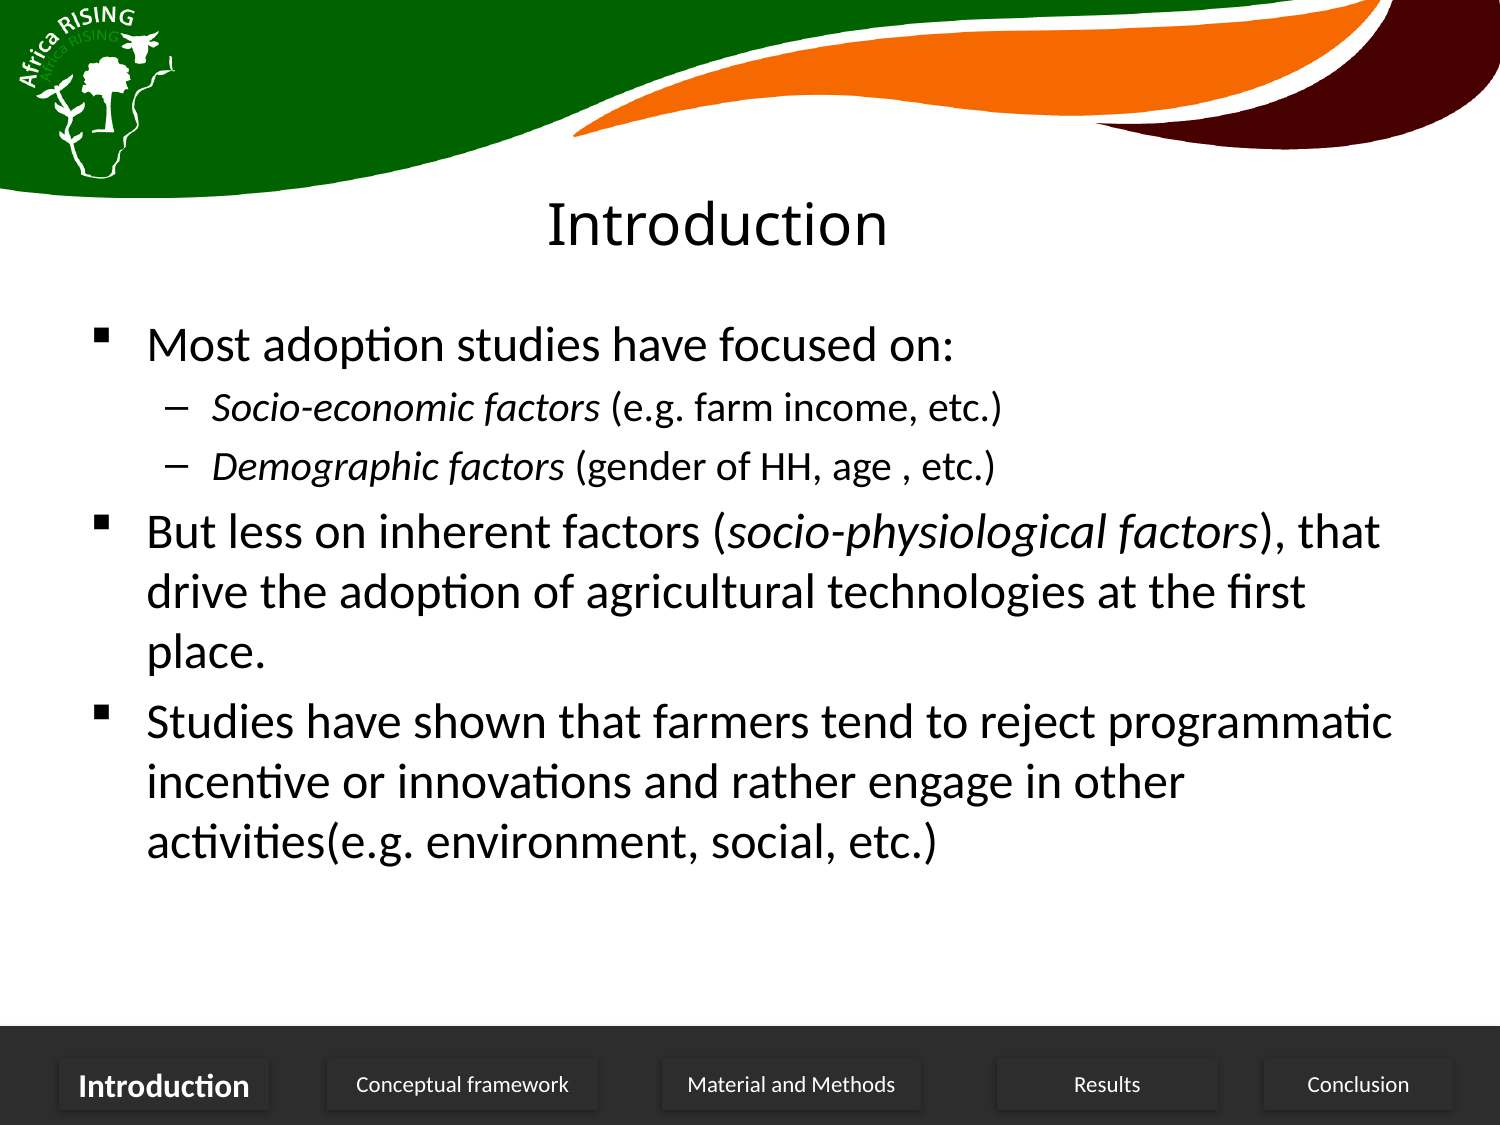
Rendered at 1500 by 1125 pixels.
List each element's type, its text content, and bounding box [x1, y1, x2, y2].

text_box Material and Methods [661, 1057, 921, 1111]
text_box Introduction [59, 1057, 270, 1111]
text_box Conclusion [1264, 1057, 1454, 1111]
title Introduction [191, 206, 1245, 269]
picture [0, 0, 1500, 199]
text_box Results [996, 1057, 1218, 1111]
list Most adoption studies have focused on: Socio-economic factors (e.g. farm income, etc.) Demographic factors (gender of HH, age , etc.) But less on inherent factors (socio-physiological factors), that drive the adoption of agricultural technologies at the first place. Studies have shown that farmers tend to reject programmatic incentive or innovations and rather engage in other activities(e.g. environment, social, etc.) [75, 304, 1425, 933]
text_box [0, 1025, 1500, 1125]
text_box Conceptual framework [327, 1057, 599, 1111]
